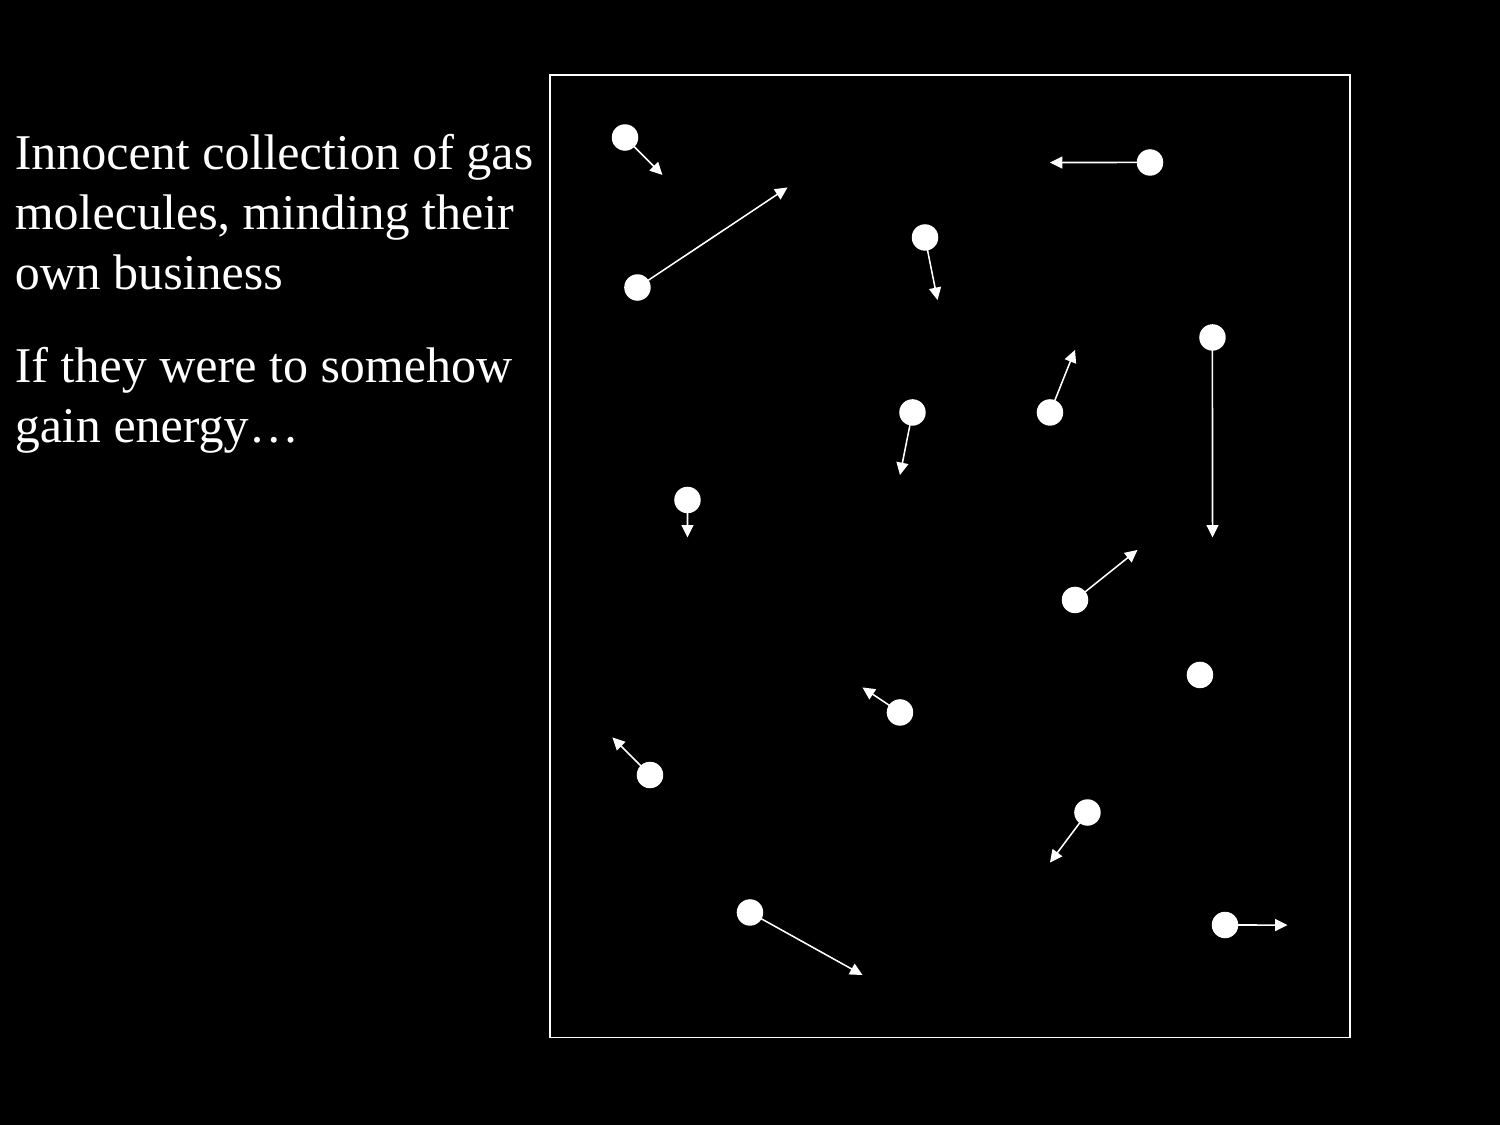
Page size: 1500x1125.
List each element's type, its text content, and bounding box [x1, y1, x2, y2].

text_box If they were to somehow gain energy… [0, 324, 544, 460]
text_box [549, 74, 1351, 1038]
text_box Innocent collection of gas molecules, minding their own business [0, 112, 544, 308]
